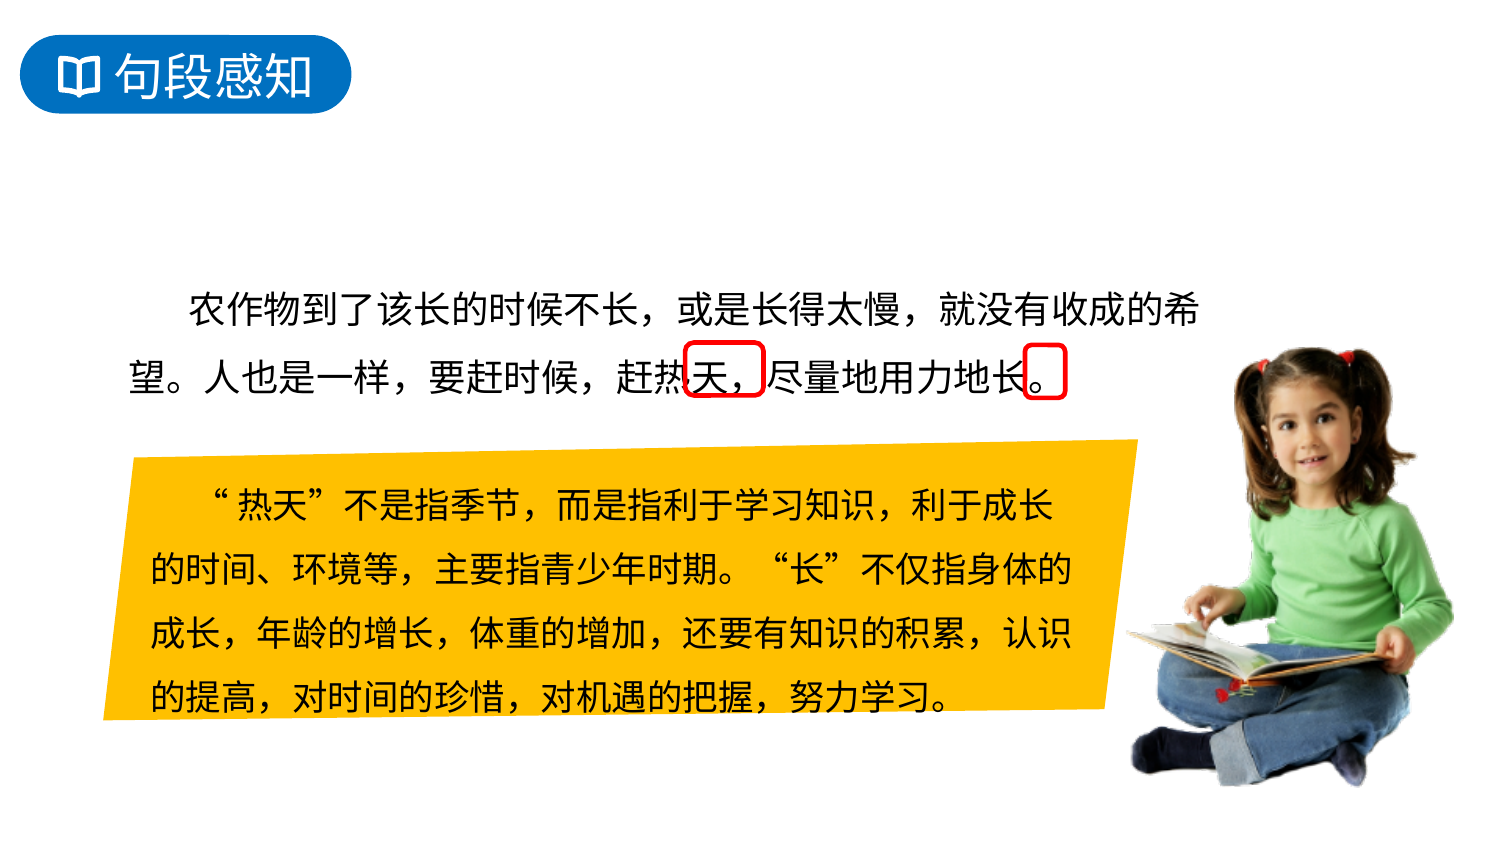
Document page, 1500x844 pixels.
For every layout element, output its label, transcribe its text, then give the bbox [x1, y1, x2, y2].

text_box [103, 439, 1125, 728]
text_box 农作物到了该长的时候不长，或是长得太慢，就没有收成的希望。人也是一样，要赶时候，赶热天，尽量地用力地长。 [117, 258, 1216, 405]
text_box 句段感知 [102, 40, 333, 112]
text_box [684, 341, 765, 397]
text_box [1023, 343, 1067, 399]
picture [1125, 346, 1454, 788]
